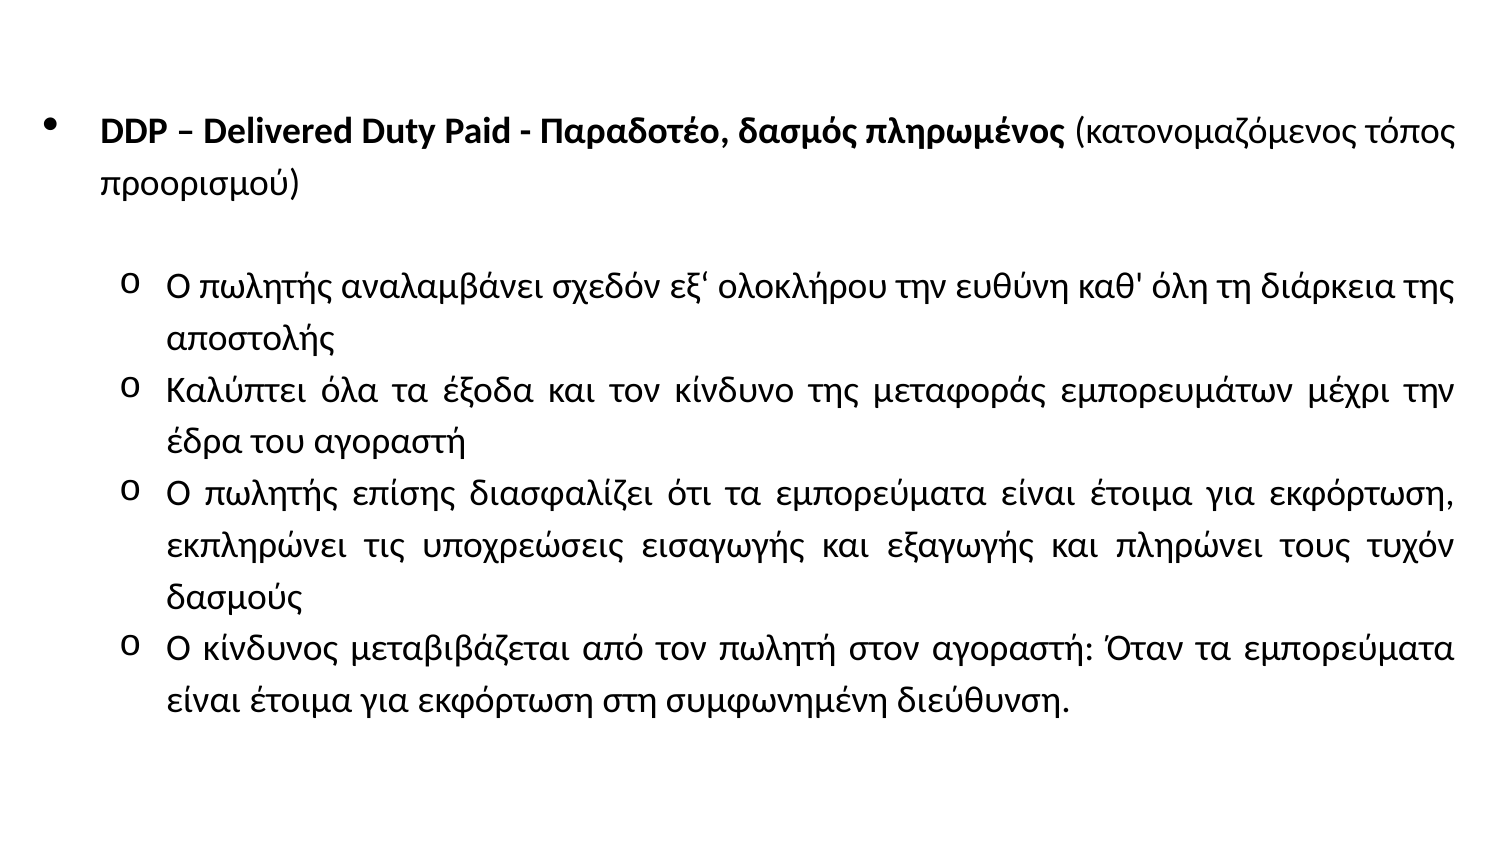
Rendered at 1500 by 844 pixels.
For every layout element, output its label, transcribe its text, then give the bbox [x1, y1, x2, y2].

text_box DDP – Delivered Duty Paid - Παραδοτέο, δασμός πληρωμένος (κατονομαζόμενος τόπος προορισμού) Ο πωλητής αναλαμβάνει σχεδόν εξ‘ ολοκλήρου την ευθύνη καθ' όλη τη διάρκεια της αποστολής Καλύπτει όλα τα έξοδα και τον κίνδυνο της μεταφοράς εμπορευμάτων μέχρι την έδρα του αγοραστή Ο πωλητής επίσης διασφαλίζει ότι τα εμπορεύματα είναι έτοιμα για εκφόρτωση, εκπληρώνει τις υποχρεώσεις εισαγωγής και εξαγωγής και πληρώνει τους τυχόν δασμούς Ο κίνδυνος μεταβιβάζεται από τον πωλητή στον αγοραστή: Όταν τα εμπορεύματα είναι έτοιμα για εκφόρτωση στη συμφωνημένη διεύθυνση. [29, 0, 1471, 728]
